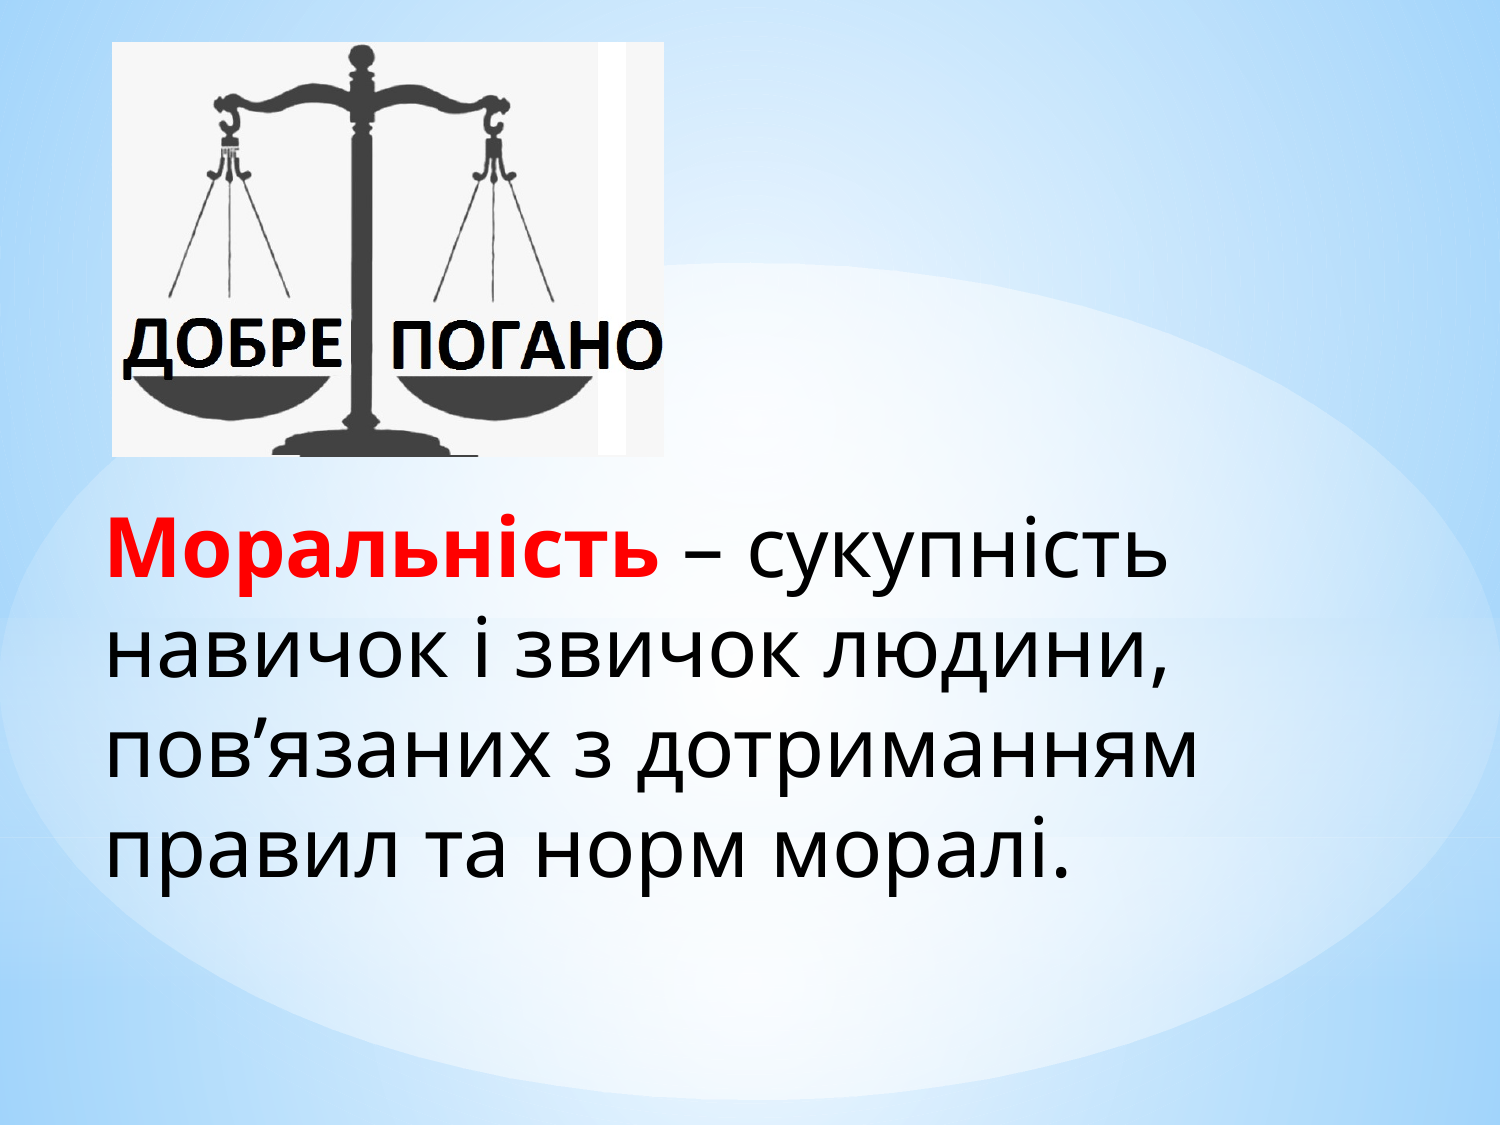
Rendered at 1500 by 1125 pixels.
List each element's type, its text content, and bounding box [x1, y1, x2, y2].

text_box Моральність – сукупність навичок і звичок людини, пов’язаних з дотриманням правил та норм моралі. [88, 486, 1436, 902]
picture [111, 42, 665, 457]
